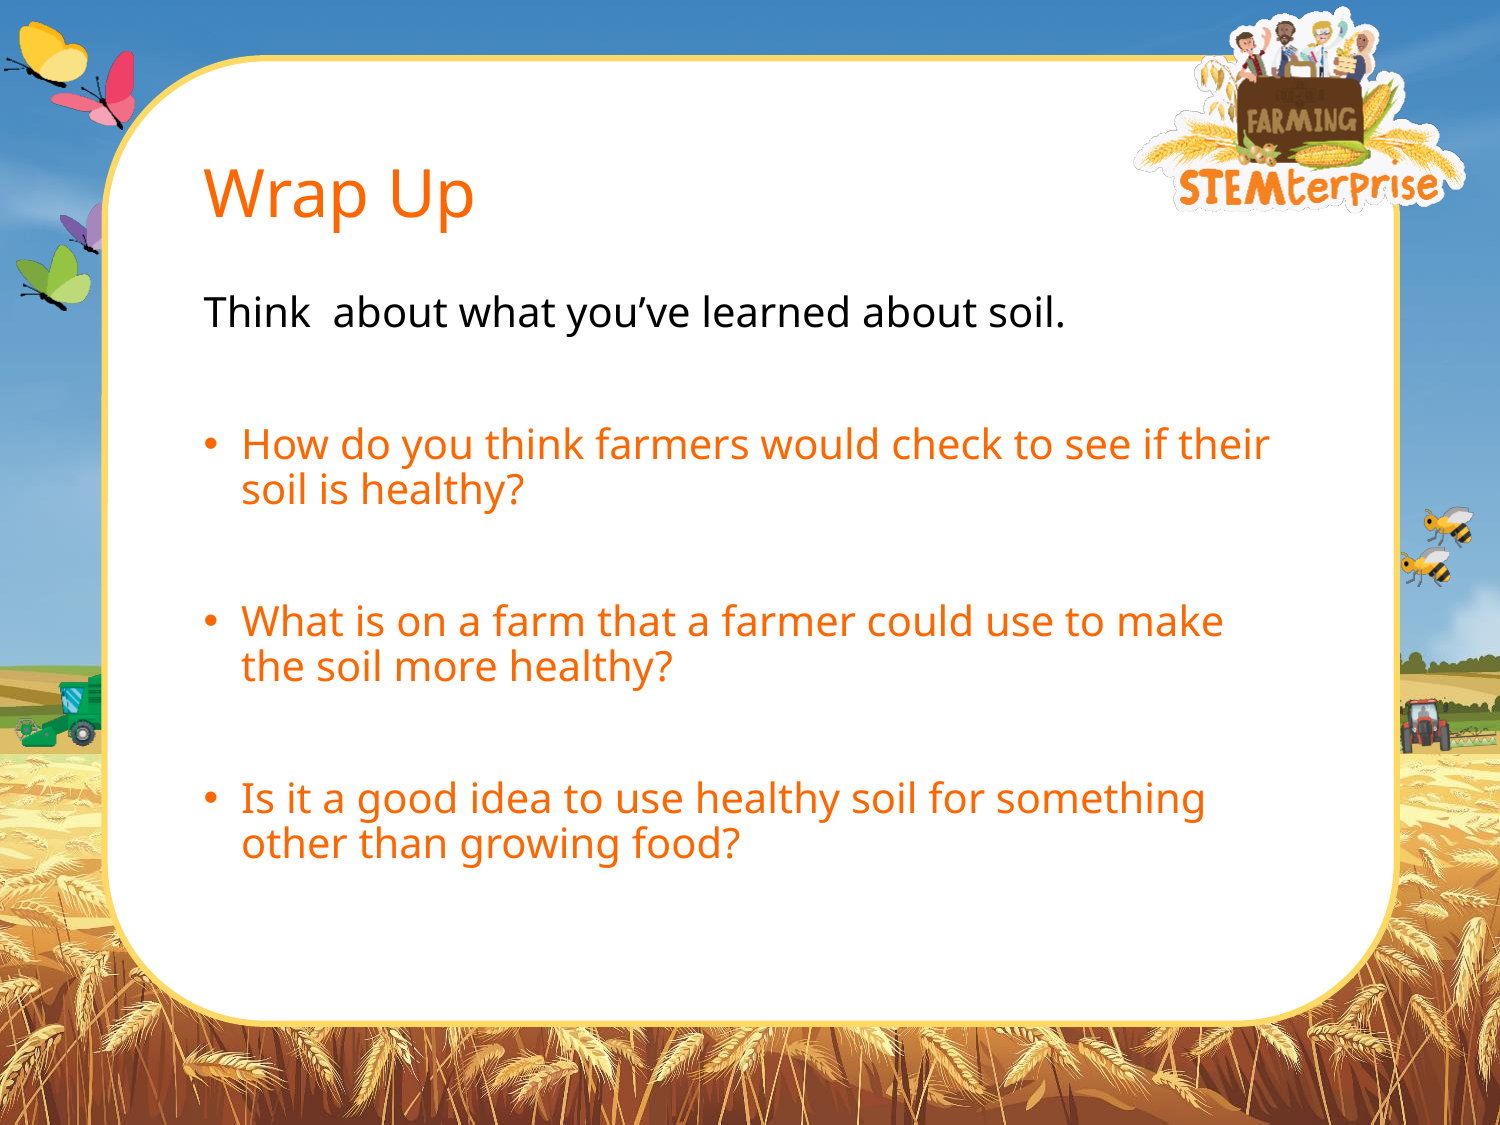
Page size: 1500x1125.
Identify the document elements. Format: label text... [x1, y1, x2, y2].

picture [0, 0, 1500, 1125]
list Think about what you’ve learned about soil. How do you think farmers would check to see if their soil is healthy? What is on a farm that a farmer could use to make the soil more healthy? Is it a good idea to use healthy soil for something other than growing food? [188, 283, 1312, 1064]
title Wrap Up [188, 132, 1165, 260]
